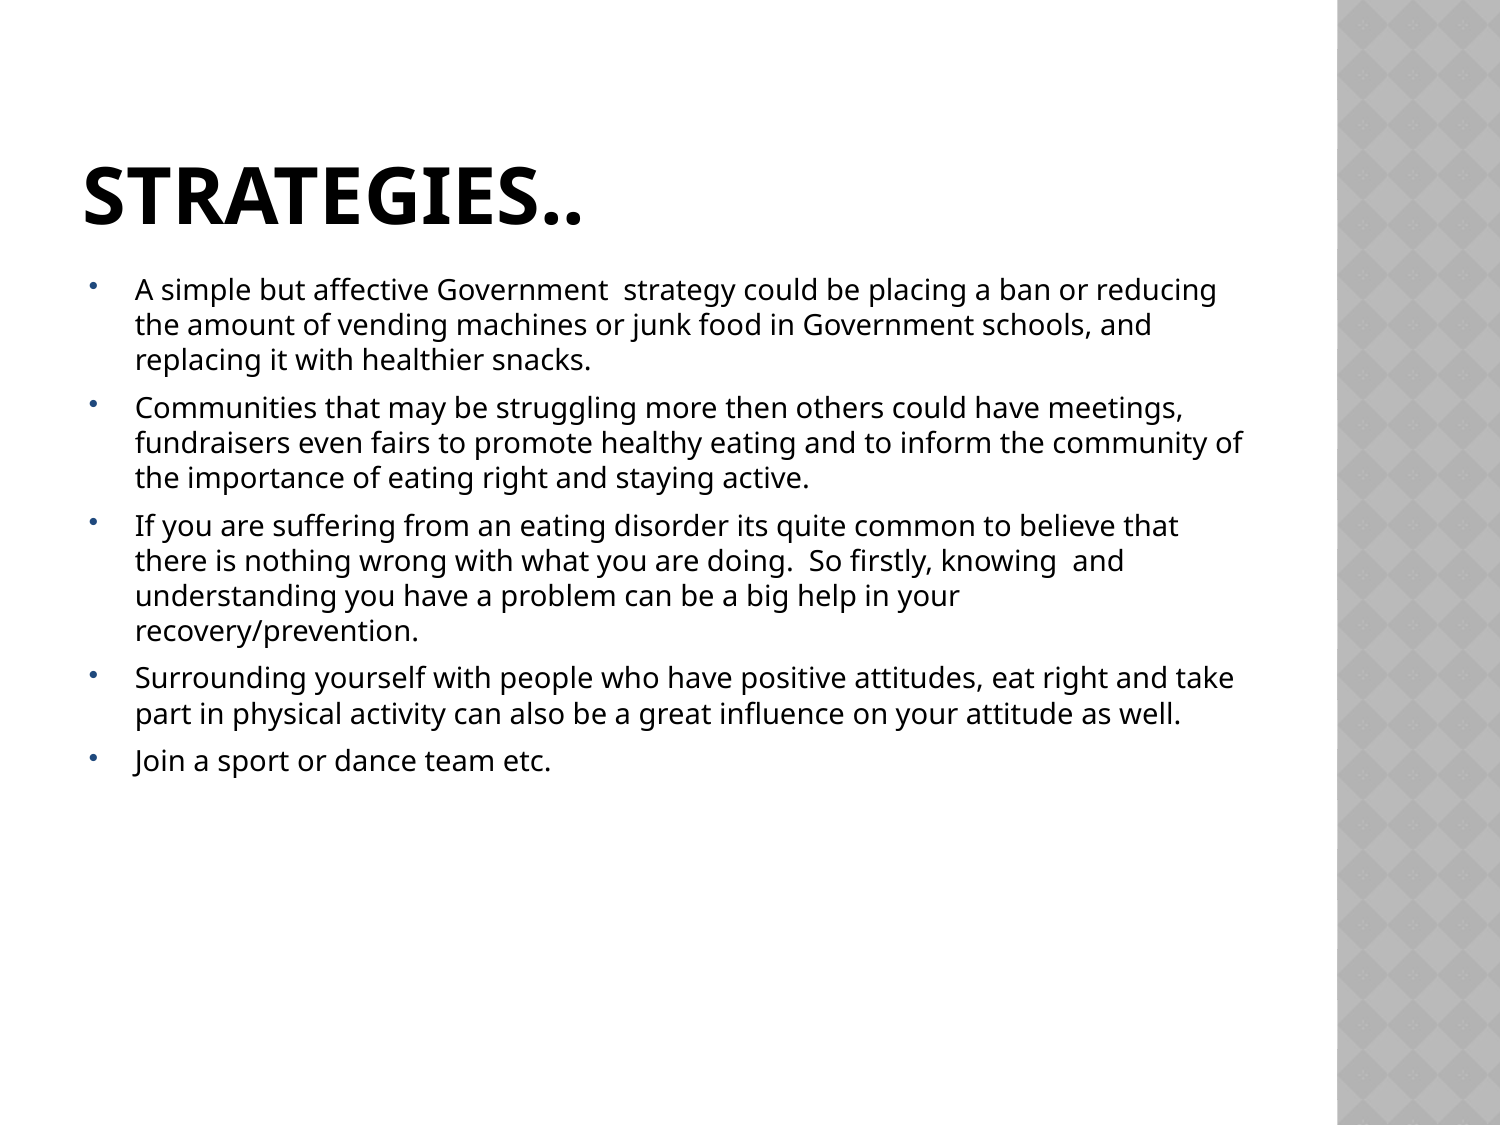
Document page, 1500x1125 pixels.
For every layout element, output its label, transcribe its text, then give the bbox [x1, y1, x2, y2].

title Strategies.. [75, 52, 1263, 240]
list A simple but affective Government strategy could be placing a ban or reducing the amount of vending machines or junk food in Government schools, and replacing it with healthier snacks. Communities that may be struggling more then others could have meetings, fundraisers even fairs to promote healthy eating and to inform the community of the importance of eating right and staying active. If you are suffering from an eating disorder its quite common to believe that there is nothing wrong with what you are doing. So firstly, knowing and understanding you have a problem can be a big help in your recovery/prevention. Surrounding yourself with people who have positive attitudes, eat right and take part in physical activity can also be a great influence on your attitude as well. Join a sport or dance team etc. [75, 264, 1263, 1059]
